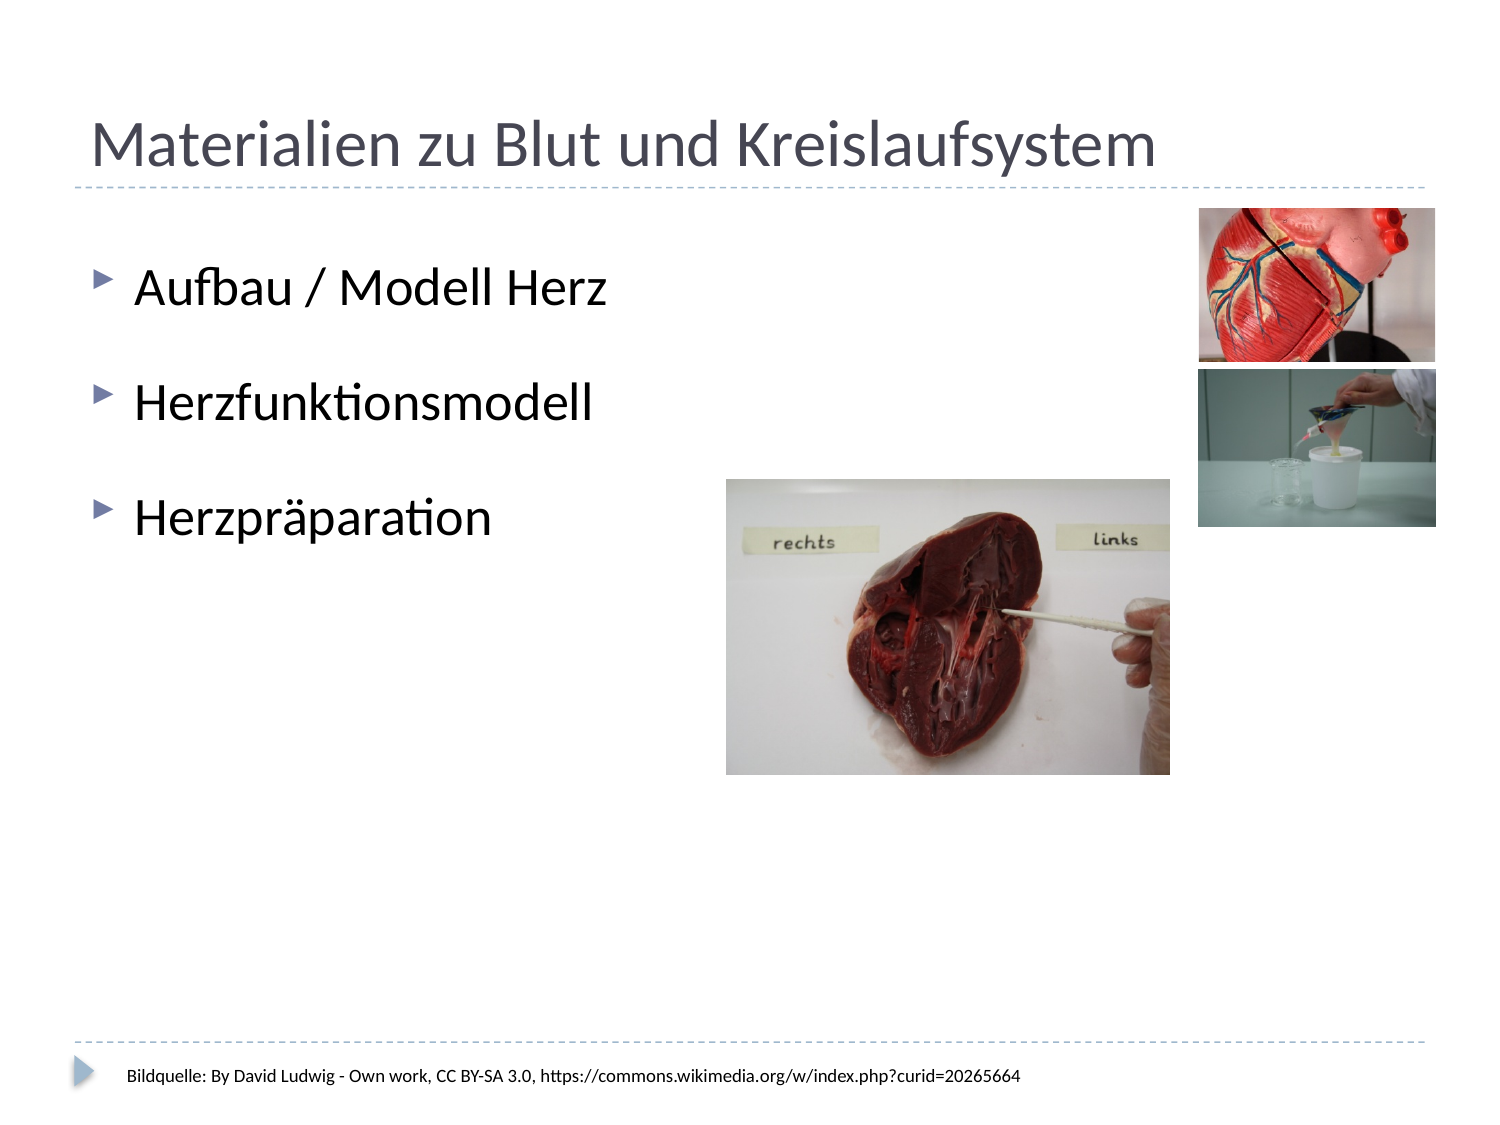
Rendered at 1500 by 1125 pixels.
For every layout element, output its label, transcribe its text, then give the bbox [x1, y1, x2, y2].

picture [726, 479, 1170, 776]
picture [1198, 207, 1436, 362]
title Materialien zu Blut und Kreislaufsystem [74, 24, 1426, 188]
list Aufbau / Modell Herz Herzfunktionsmodell Herzpräparation [74, 243, 1426, 999]
text_box Bildquelle: By David Ludwig - Own work, CC BY-SA 3.0, https://commons.wikimedia.org/w/index.php?curid=20265664 [112, 1056, 1196, 1094]
picture [1198, 369, 1436, 528]
